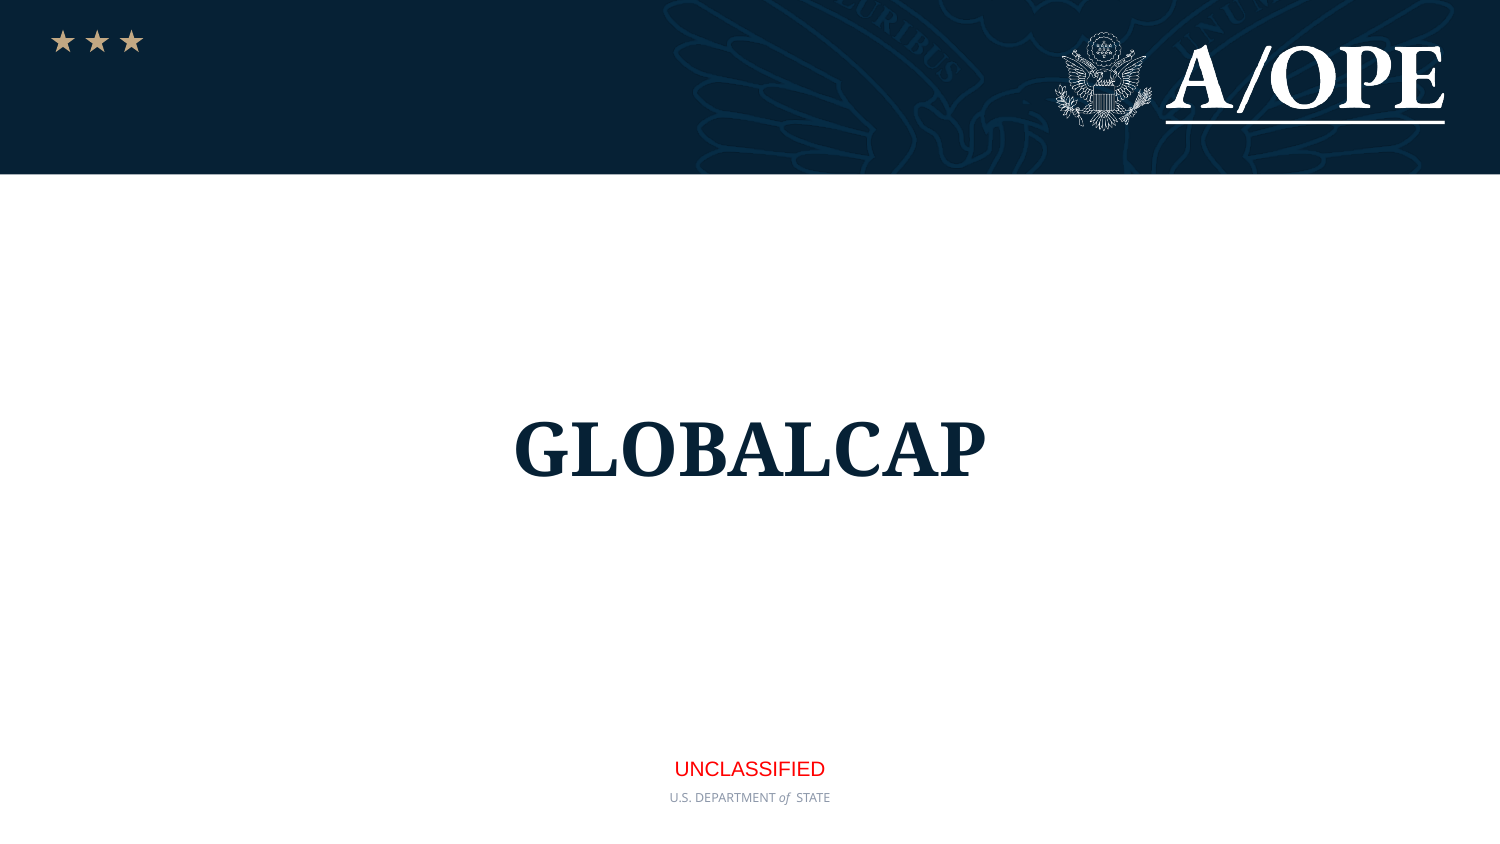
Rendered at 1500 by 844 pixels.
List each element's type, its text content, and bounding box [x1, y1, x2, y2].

title GLOBALCAP [51, 377, 1449, 516]
text_box UNCLASSIFIED [659, 747, 841, 788]
picture [587, 0, 1500, 174]
